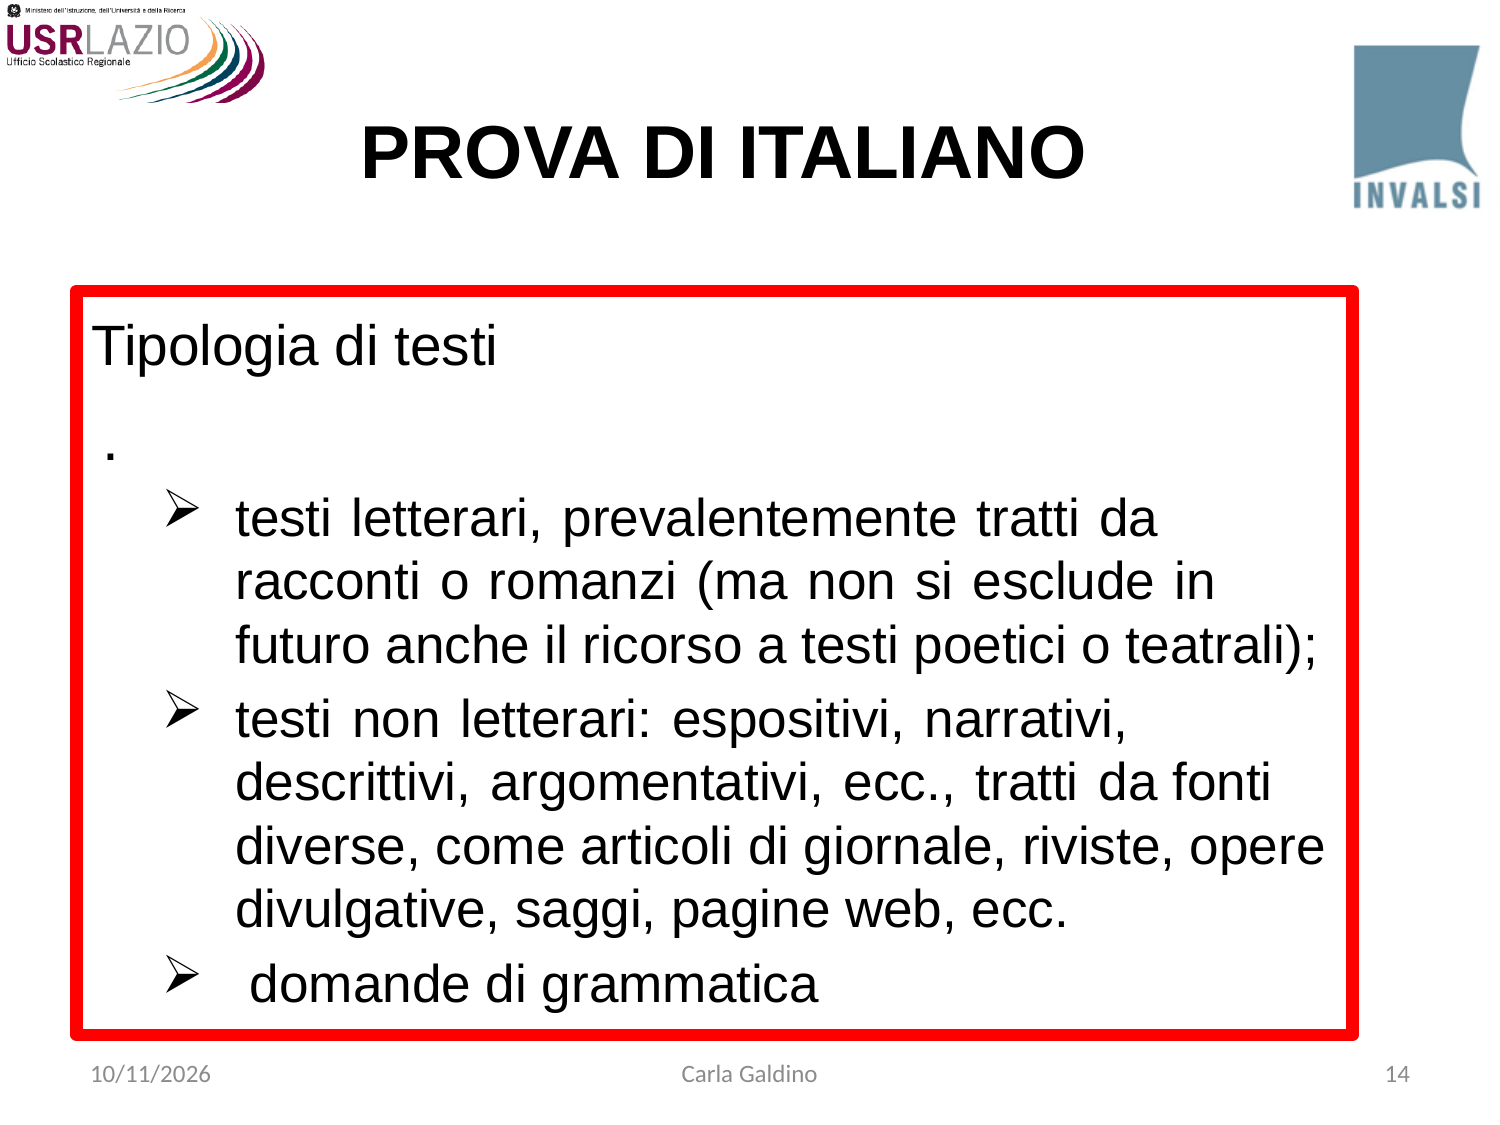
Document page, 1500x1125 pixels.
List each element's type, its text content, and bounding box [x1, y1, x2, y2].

footer Carla Galdino [512, 1042, 988, 1103]
slide_number 14 [1074, 1042, 1425, 1103]
picture [0, 0, 267, 104]
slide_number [75, 1042, 425, 1103]
list Tipologia di testi . testi letterari, prevalentemente tratti da racconti o romanzi (ma non si esclude in futuro anche il ricorso a testi poetici o teatrali); testi non letterari: espositivi, narrativi, descrittivi, argomentativi, ecc., tratti da fonti diverse, come articoli di giornale, riviste, opere divulgative, saggi, pagine web, ecc. domande di grammatica [76, 290, 1353, 1035]
picture [1345, 30, 1500, 224]
title PROVA DI ITALIANO [147, 66, 1300, 232]
